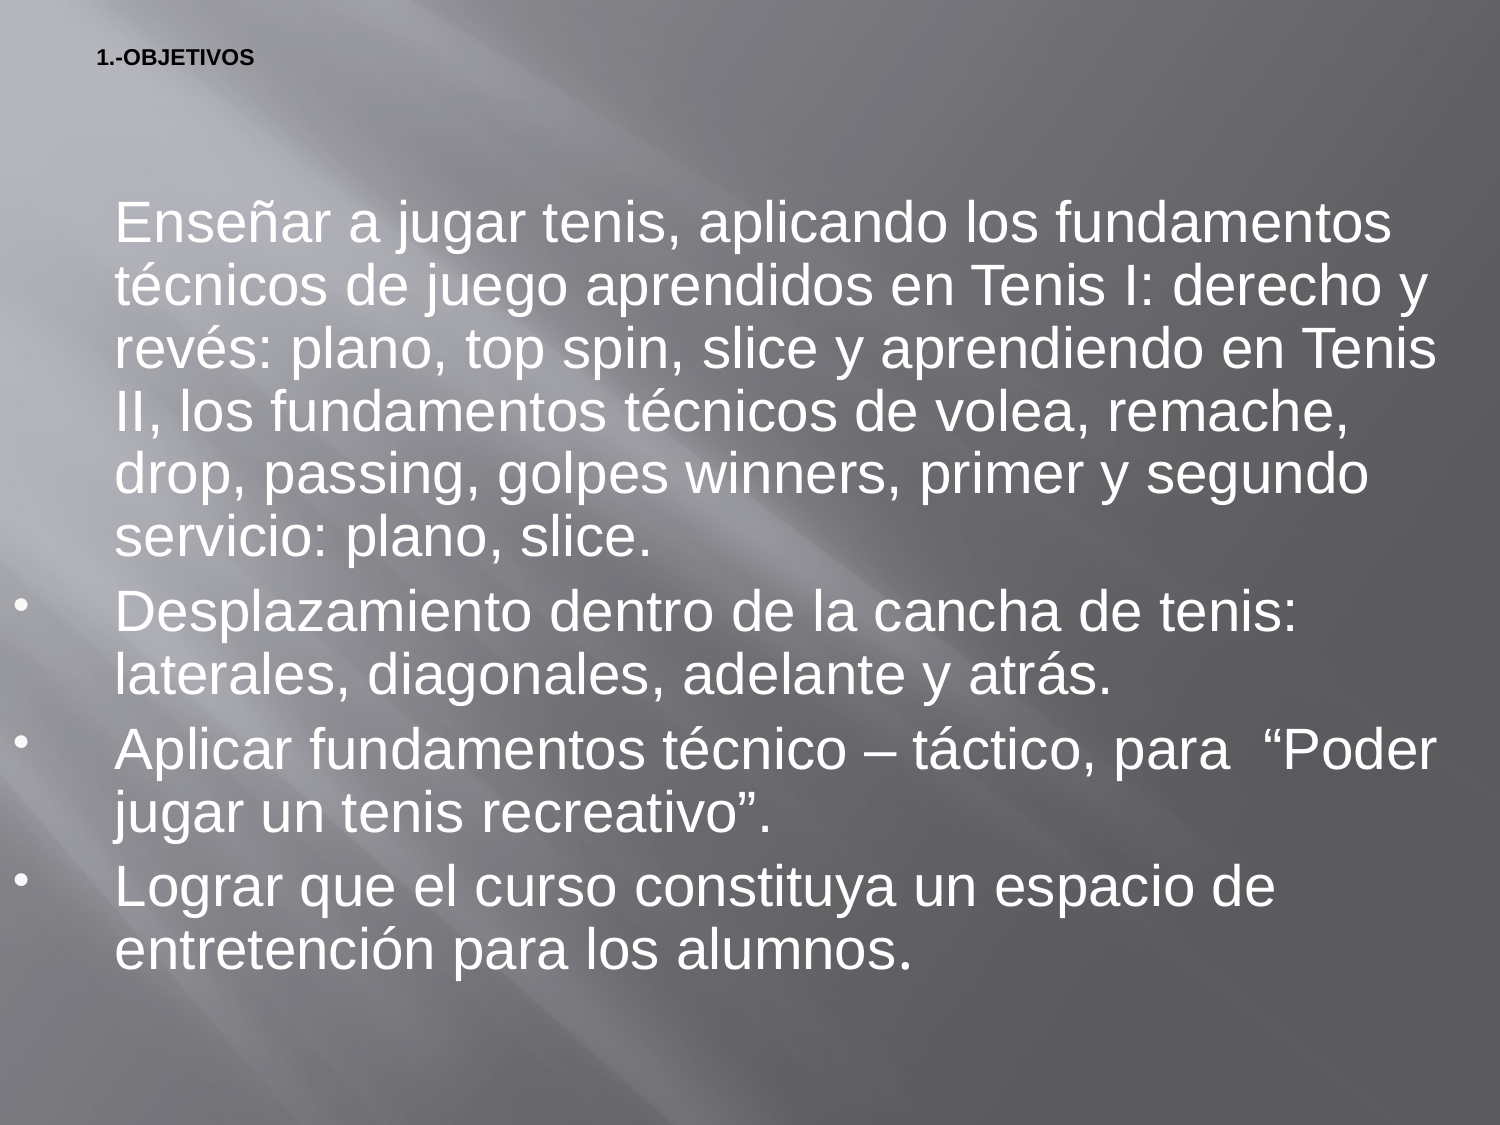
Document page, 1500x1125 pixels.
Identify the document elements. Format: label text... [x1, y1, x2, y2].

list Enseñar a jugar tenis, aplicando los fundamentos técnicos de juego aprendidos en Tenis I: derecho y revés: plano, top spin, slice y aprendiendo en Tenis II, los fundamentos técnicos de volea, remache, drop, passing, golpes winners, primer y segundo servicio: plano, slice. Desplazamiento dentro de la cancha de tenis: laterales, diagonales, adelante y atrás. Aplicar fundamentos técnico – táctico, para “Poder jugar un tenis recreativo”. Lograr que el curso constituya un espacio de entretención para los alumnos. [0, 184, 1459, 1125]
title 1.-OBJETIVOS [75, 7, 1425, 79]
